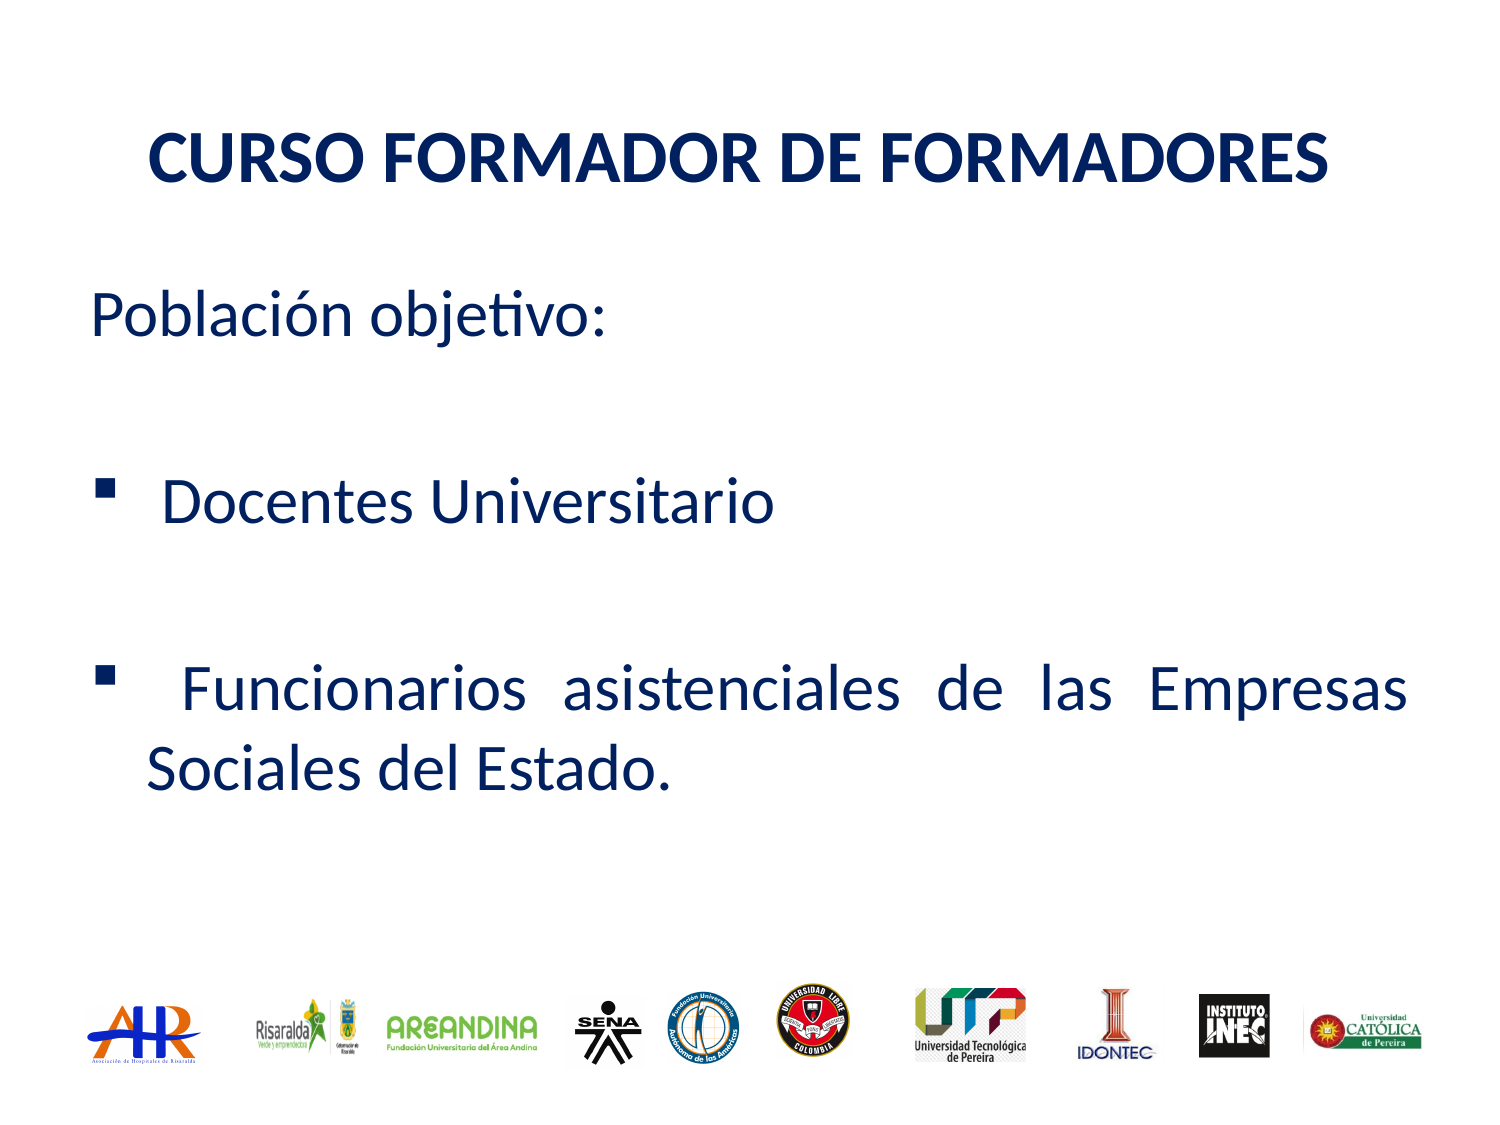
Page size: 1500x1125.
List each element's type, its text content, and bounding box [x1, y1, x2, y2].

picture [253, 993, 361, 1060]
picture [1198, 991, 1270, 1062]
picture [774, 981, 852, 1059]
picture [915, 988, 1026, 1063]
list Población objetivo: Docentes Universitario Funcionarios asistenciales de las Empresas Sociales del Estado. [75, 262, 1425, 1005]
picture [383, 1009, 540, 1060]
picture [1303, 986, 1425, 1074]
picture [1065, 981, 1164, 1065]
picture [565, 995, 645, 1069]
picture [84, 1004, 203, 1066]
title CURSO FORMADOR DE FORMADORES [64, 70, 1415, 235]
picture [666, 990, 740, 1066]
